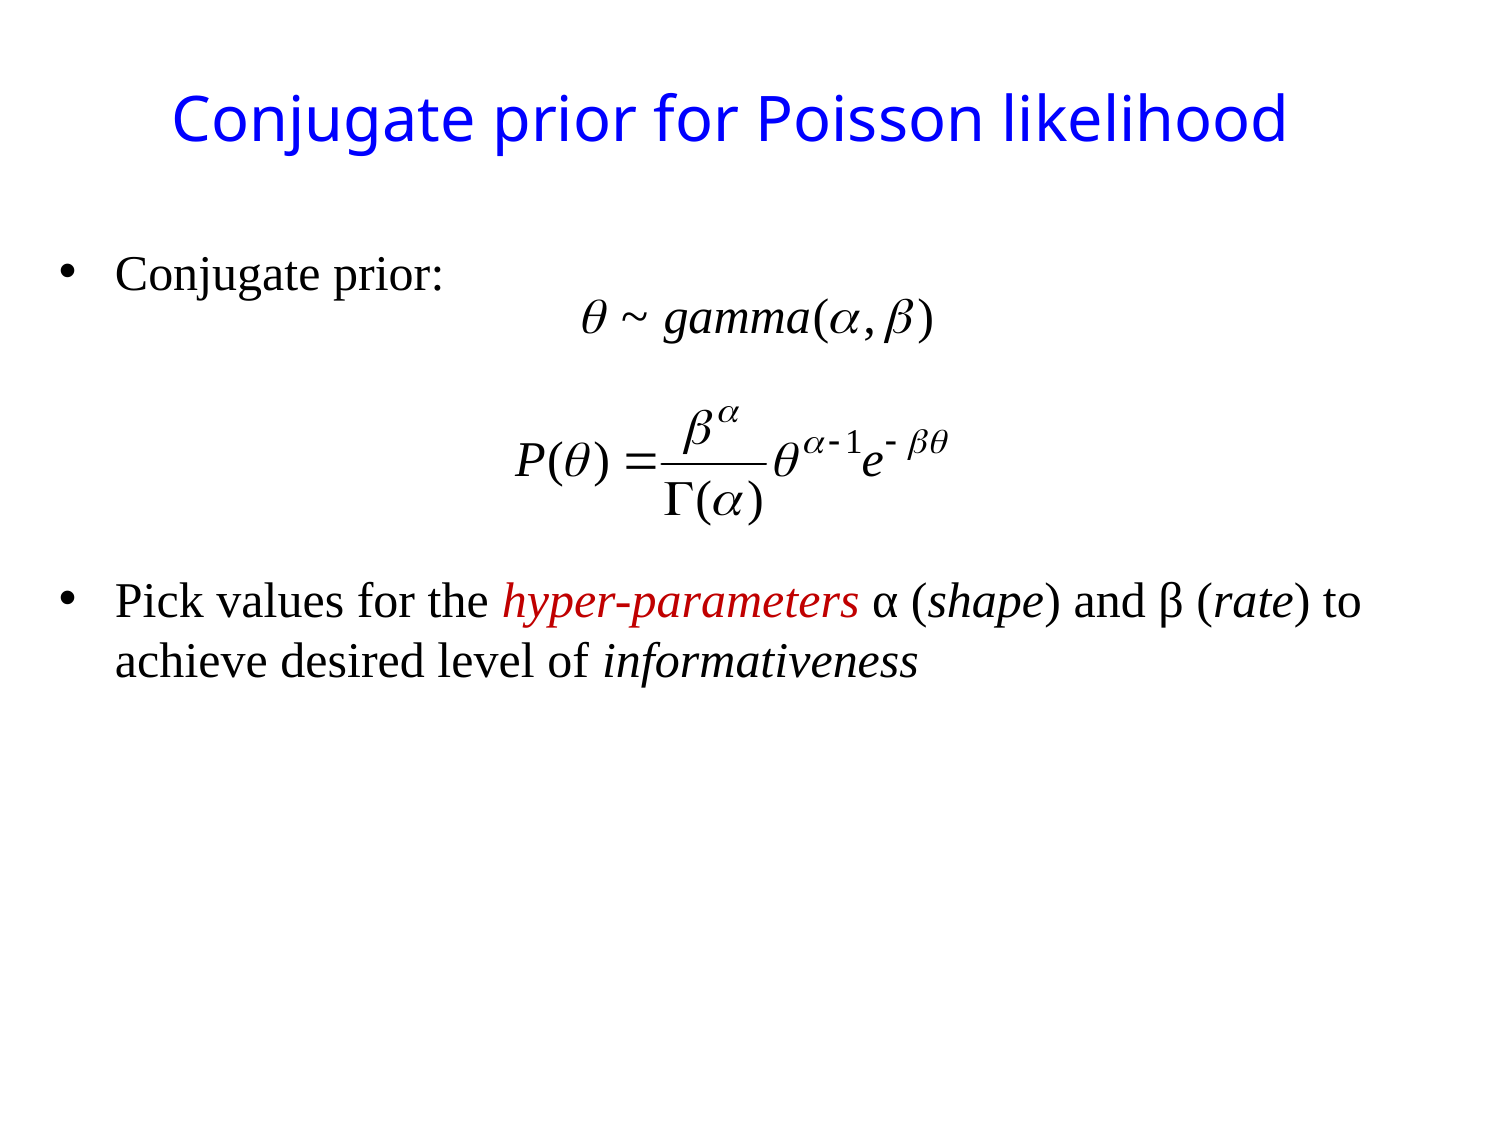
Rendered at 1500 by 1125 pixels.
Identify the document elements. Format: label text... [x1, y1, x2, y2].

title Conjugate prior for Poisson likelihood [56, 45, 1407, 188]
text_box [505, 287, 958, 538]
list Conjugate prior: Pick values for the hyper-parameters α (shape) and β (rate) to achieve desired level of informativeness [43, 232, 1419, 1050]
